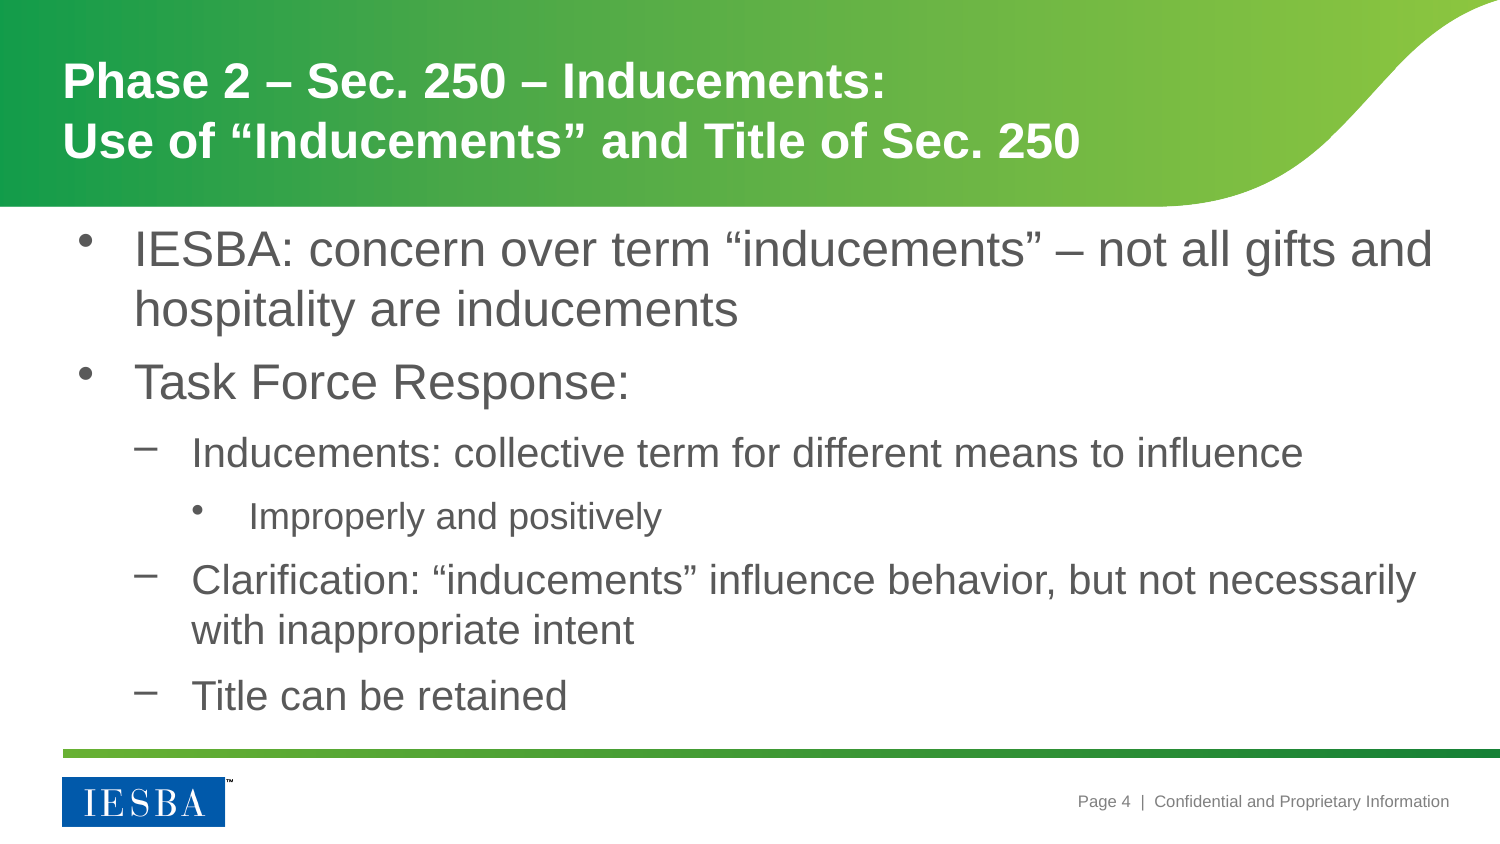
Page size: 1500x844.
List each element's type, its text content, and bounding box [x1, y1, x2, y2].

picture [0, 0, 1500, 207]
list IESBA: concern over term “inducements” – not all gifts and hospitality are inducements Task Force Response: Inducements: collective term for different means to influence Improperly and positively Clarification: “inducements” influence behavior, but not necessarily with inappropriate intent Title can be retained [62, 209, 1450, 747]
title Phase 2 – Sec. 250 – Inducements: Use of “Inducements” and Title of Sec. 250 [62, 75, 1300, 142]
picture [62, 777, 233, 827]
